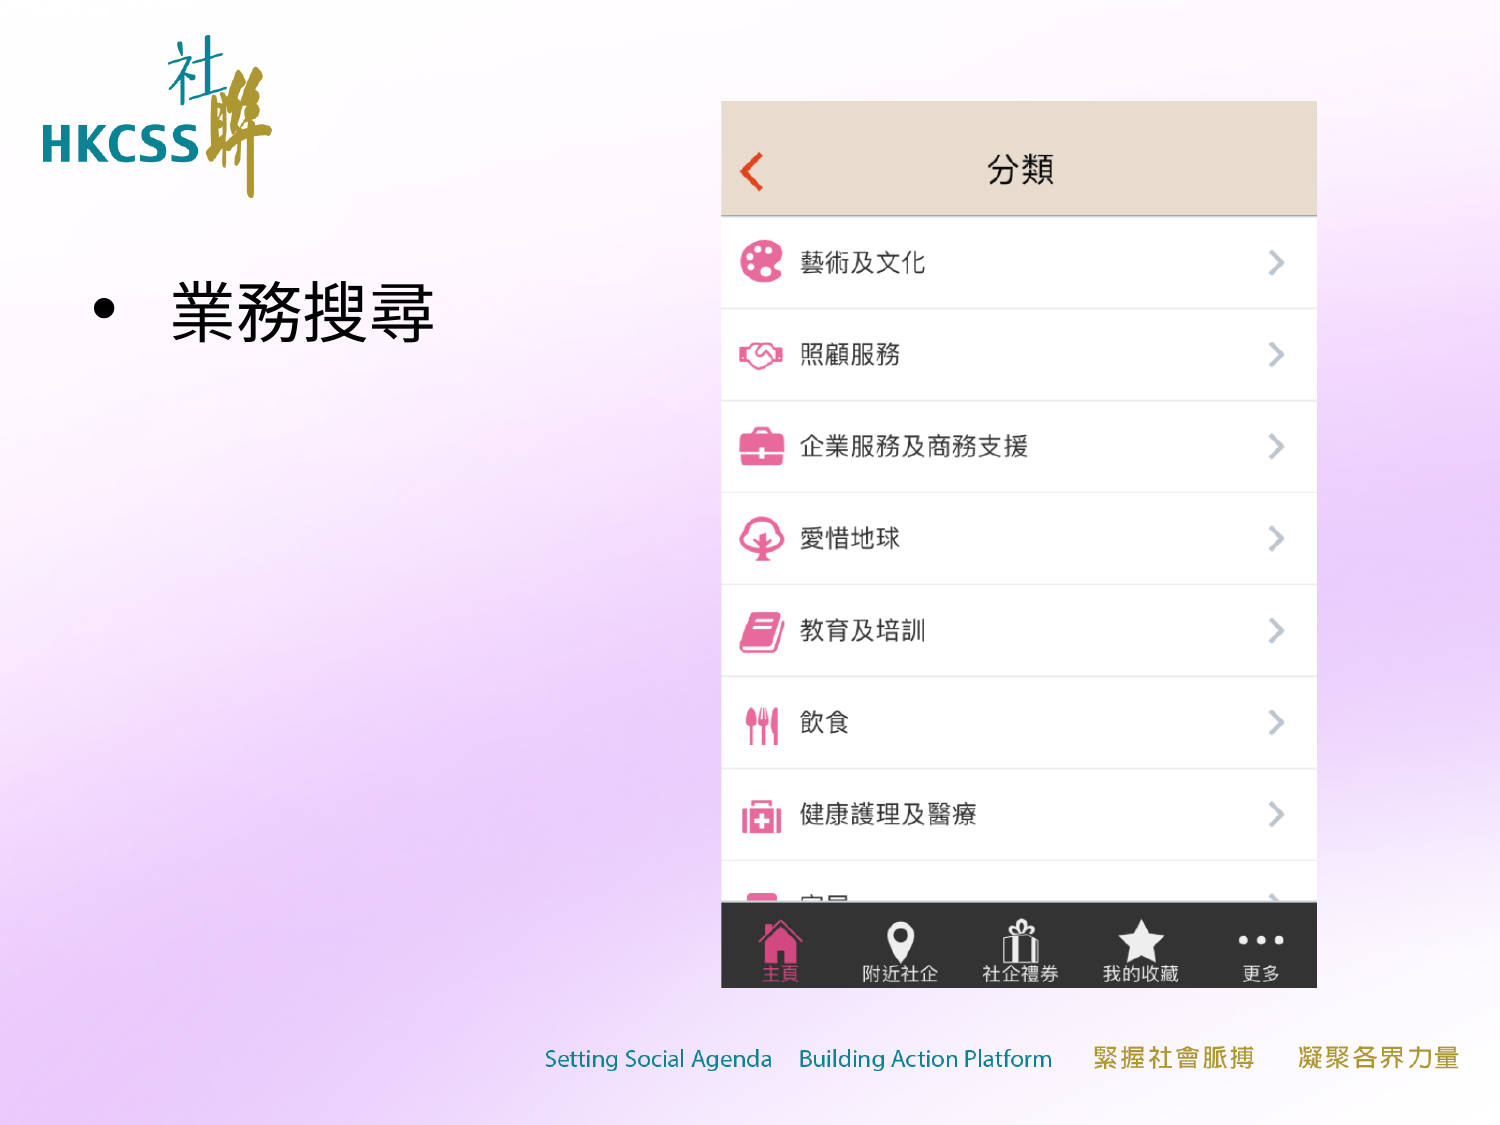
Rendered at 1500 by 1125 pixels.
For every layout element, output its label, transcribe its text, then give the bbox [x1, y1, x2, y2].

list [721, 101, 1318, 988]
text_box 業務搜尋 [76, 255, 869, 998]
picture [0, 0, 1500, 1125]
